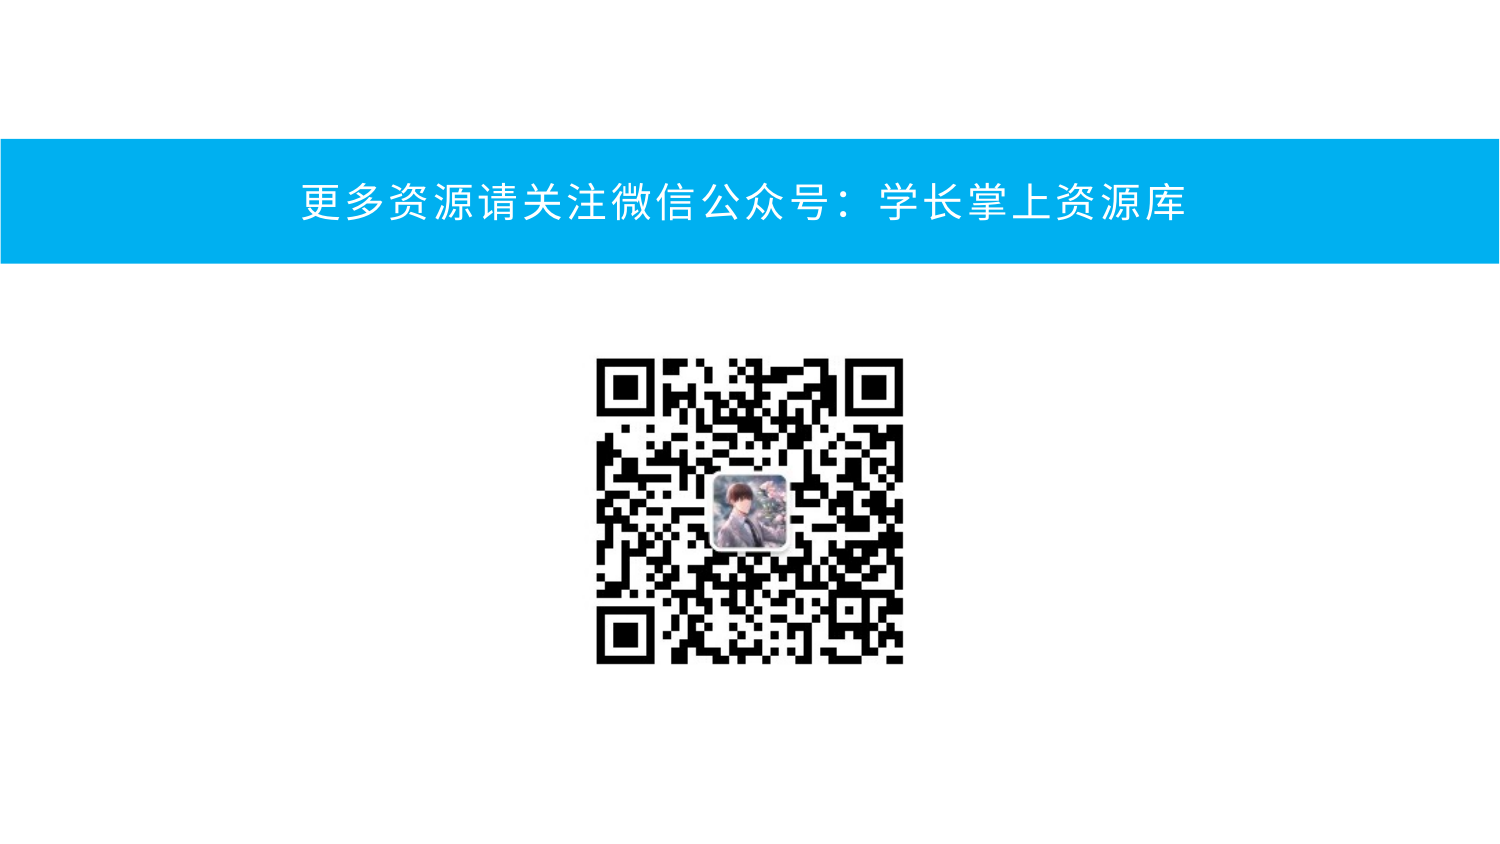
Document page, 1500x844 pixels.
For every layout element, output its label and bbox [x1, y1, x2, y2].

picture [572, 333, 928, 690]
text_box [0, 138, 1500, 264]
